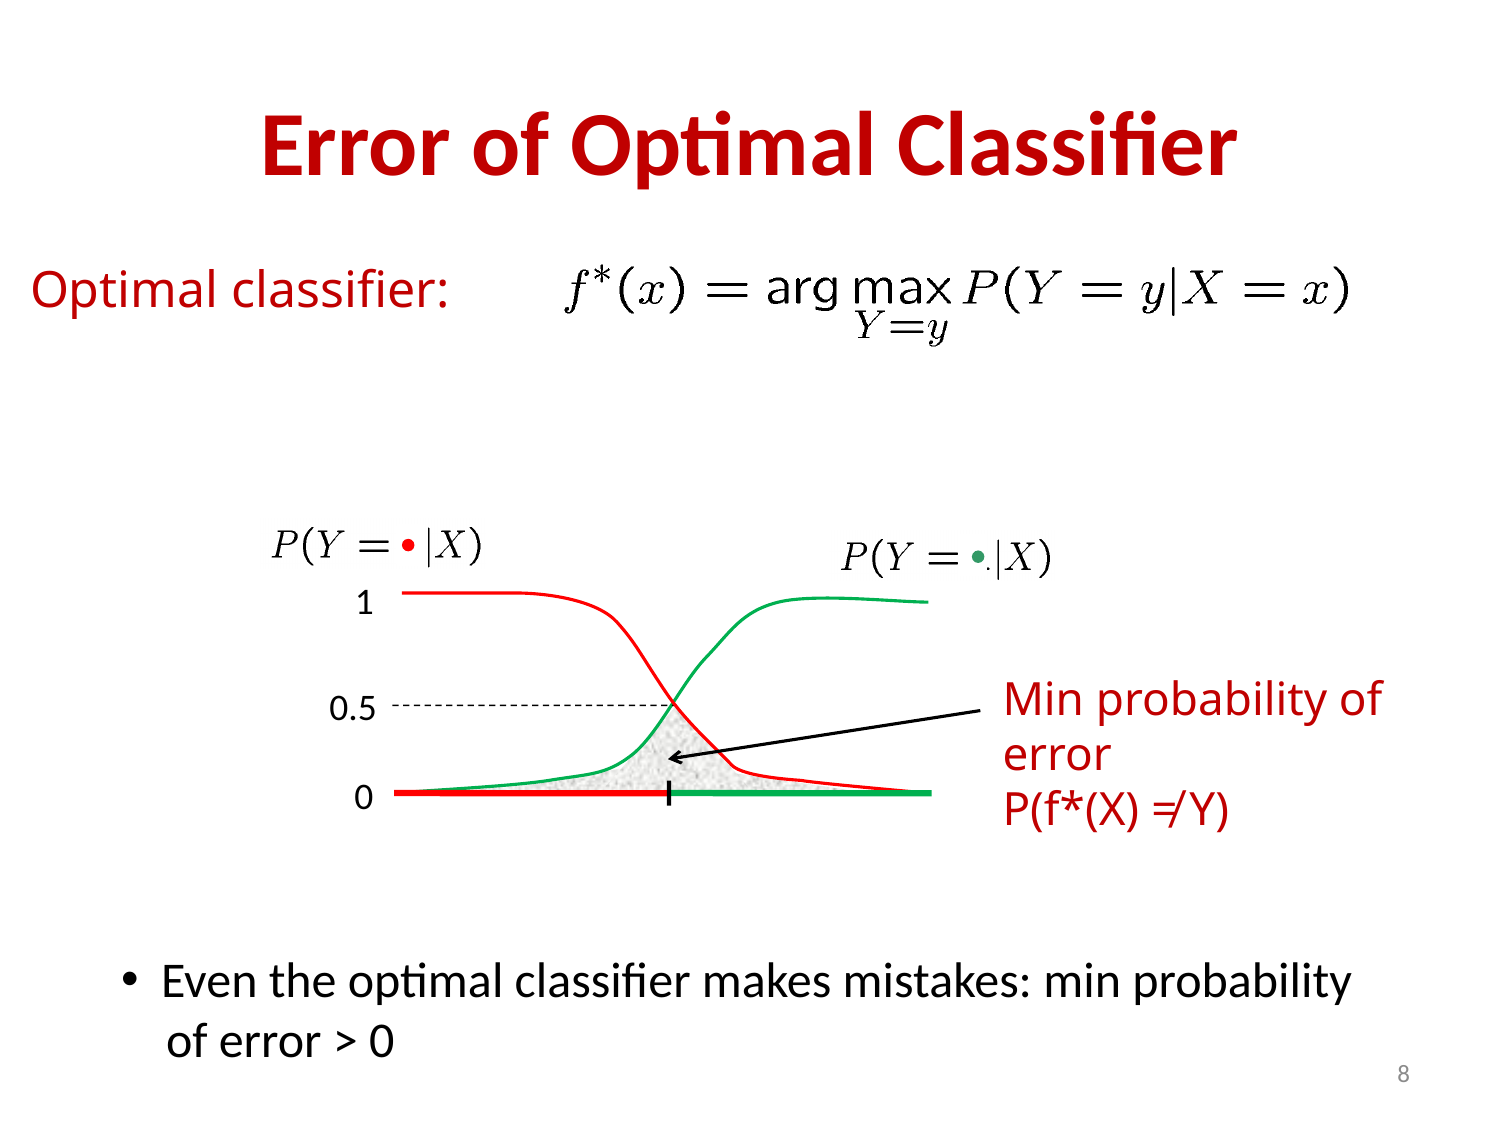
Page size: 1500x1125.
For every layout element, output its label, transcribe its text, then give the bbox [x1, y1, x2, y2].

picture [829, 530, 1055, 581]
picture [562, 262, 1350, 348]
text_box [87, 924, 1413, 1077]
text_box Optimal classifier: [14, 249, 615, 325]
slide_number 8 [1074, 1042, 1425, 1103]
picture [260, 517, 486, 569]
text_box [393, 780, 932, 806]
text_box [313, 569, 929, 826]
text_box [667, 710, 981, 760]
title Error of Optimal Classifier [75, 45, 1425, 233]
text_box Min probability of error P(f*(X) ≠ Y) [987, 662, 1438, 843]
